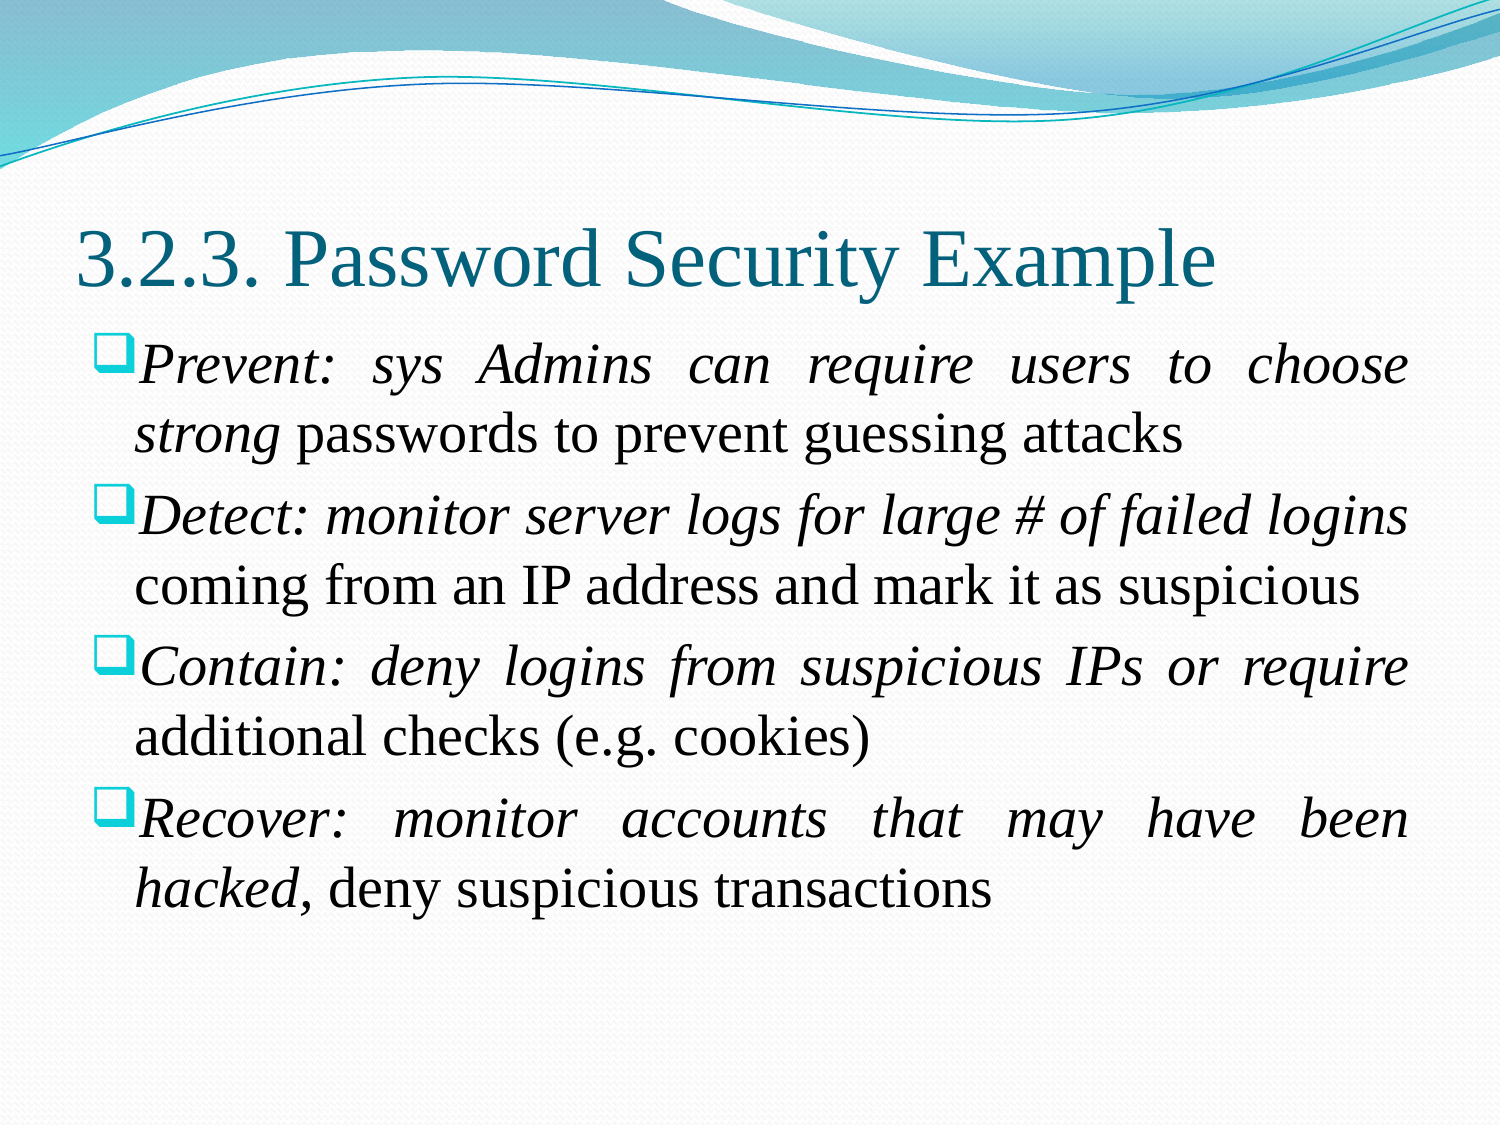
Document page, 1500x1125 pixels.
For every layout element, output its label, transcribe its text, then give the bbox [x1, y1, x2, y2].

list Prevent: sys Admins can require users to choose strong passwords to prevent guessing attacks Detect: monitor server logs for large # of failed logins coming from an IP address and mark it as suspicious Contain: deny logins from suspicious IPs or require additional checks (e.g. cookies) Recover: monitor accounts that may have been hacked, deny suspicious transactions [75, 317, 1425, 1038]
title 3.2.3. Password Security Example [75, 115, 1425, 303]
